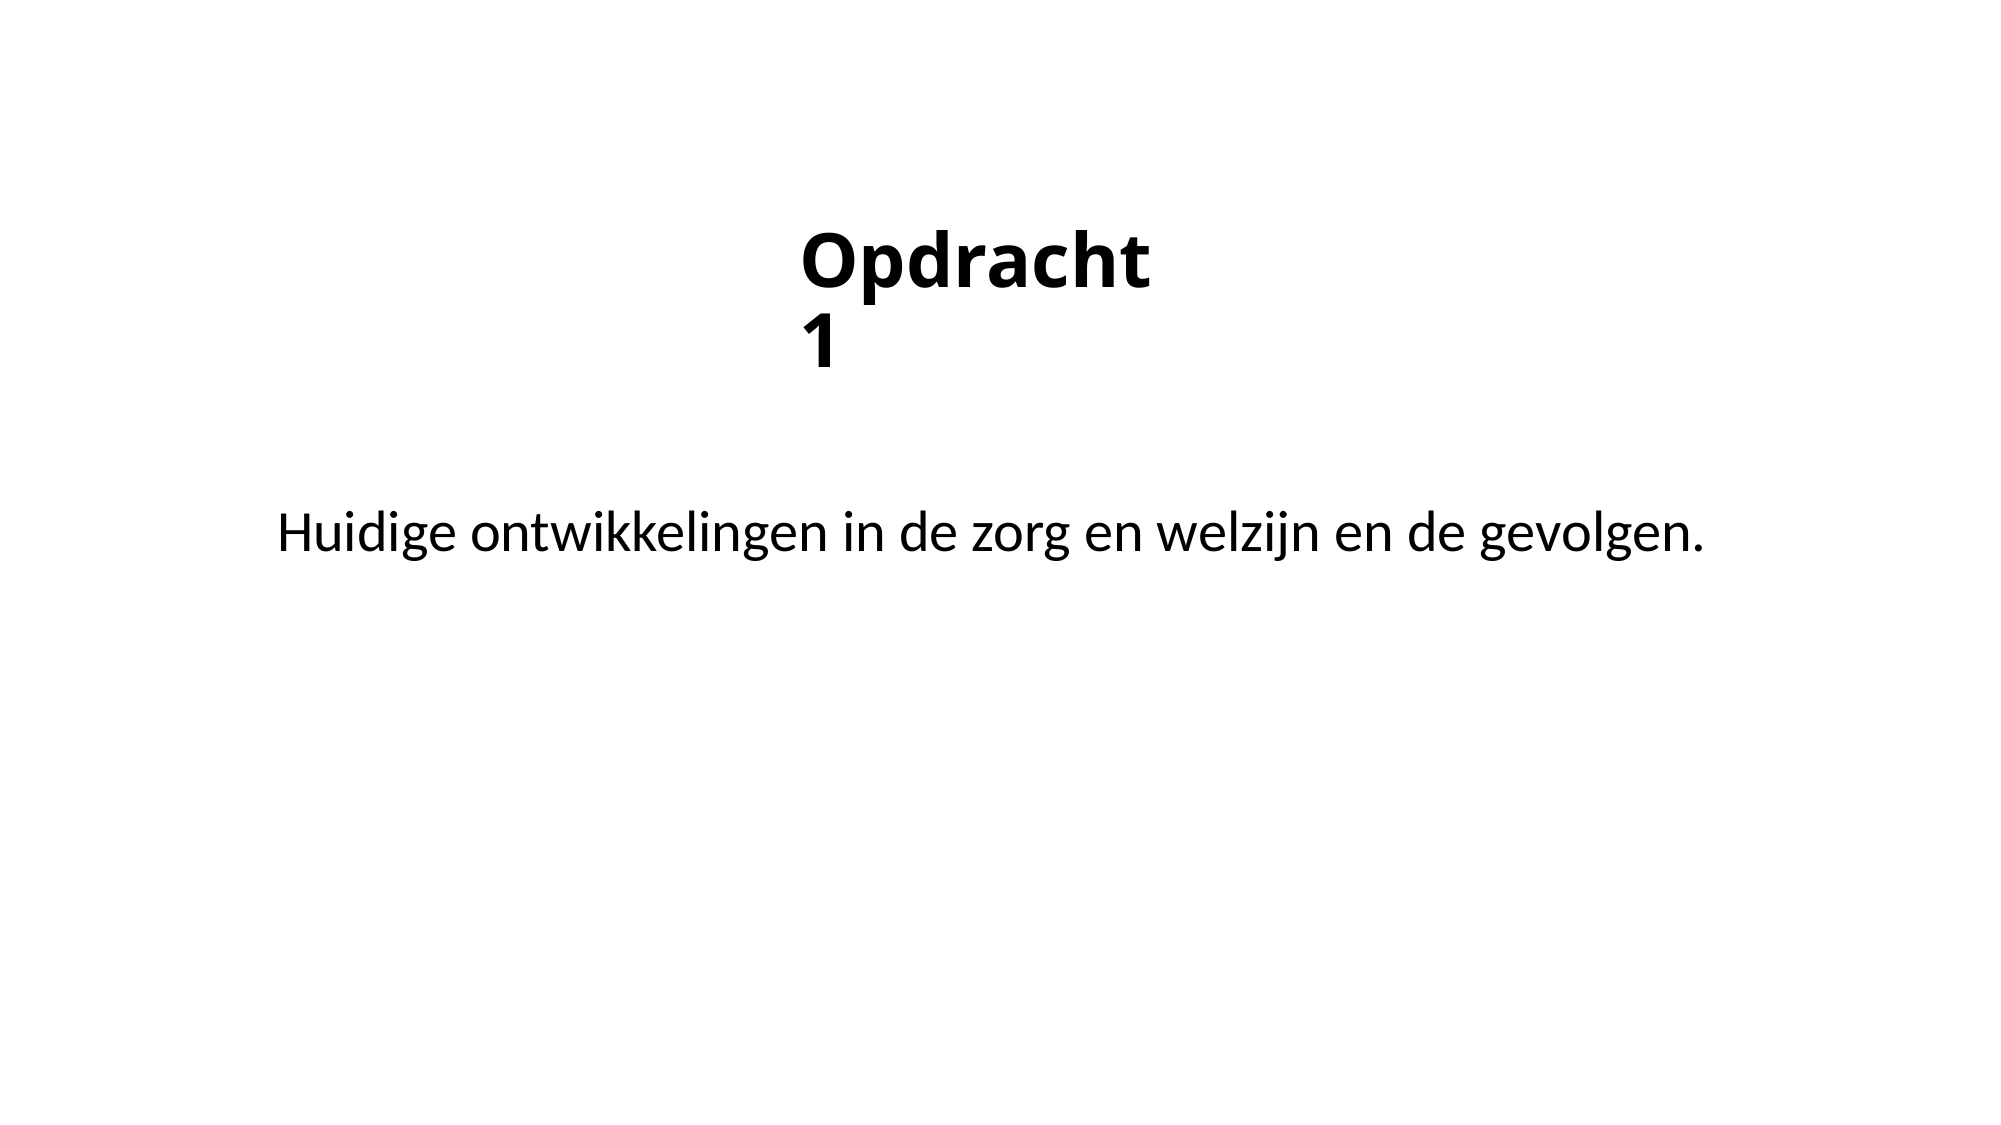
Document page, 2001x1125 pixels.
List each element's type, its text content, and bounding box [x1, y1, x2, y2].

list Huidige ontwikkelingen in de zorg en welzijn en de gevolgen. [262, 493, 1738, 693]
title Opdracht 1 [784, 194, 1216, 412]
